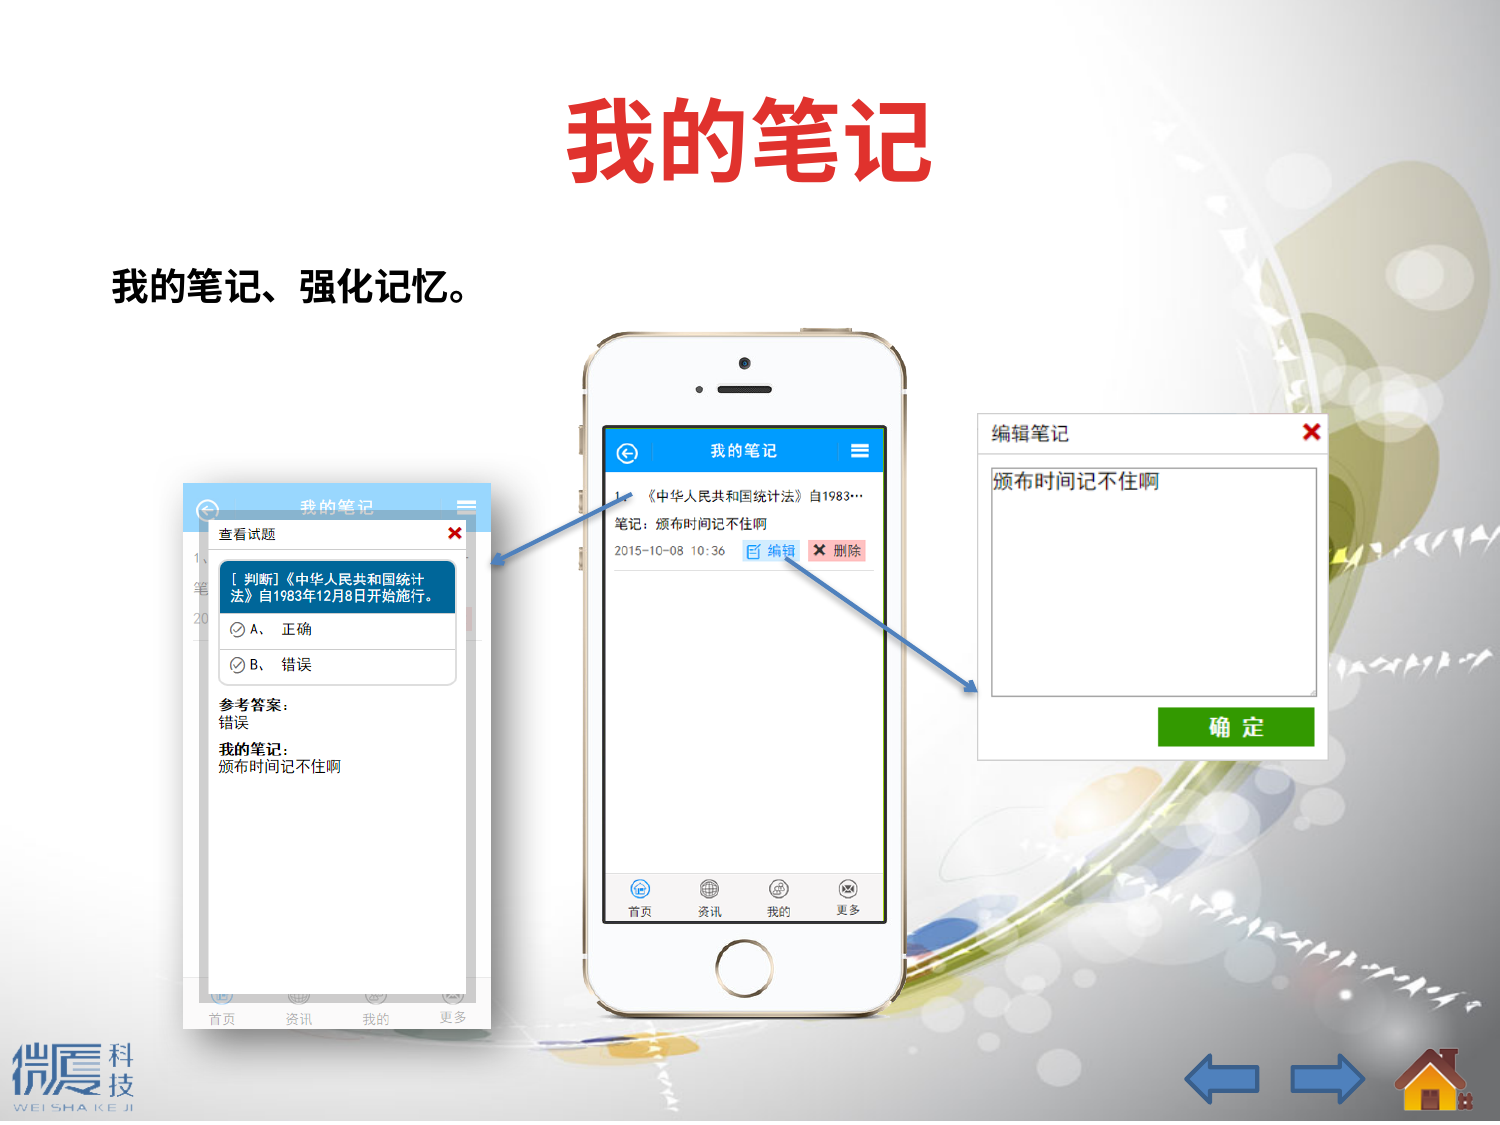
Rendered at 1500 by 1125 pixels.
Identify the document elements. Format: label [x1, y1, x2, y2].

picture [0, 0, 1500, 1125]
text_box [489, 493, 633, 565]
list [74, 262, 1426, 1006]
text_box [1186, 1039, 1485, 1118]
text_box [785, 557, 979, 693]
